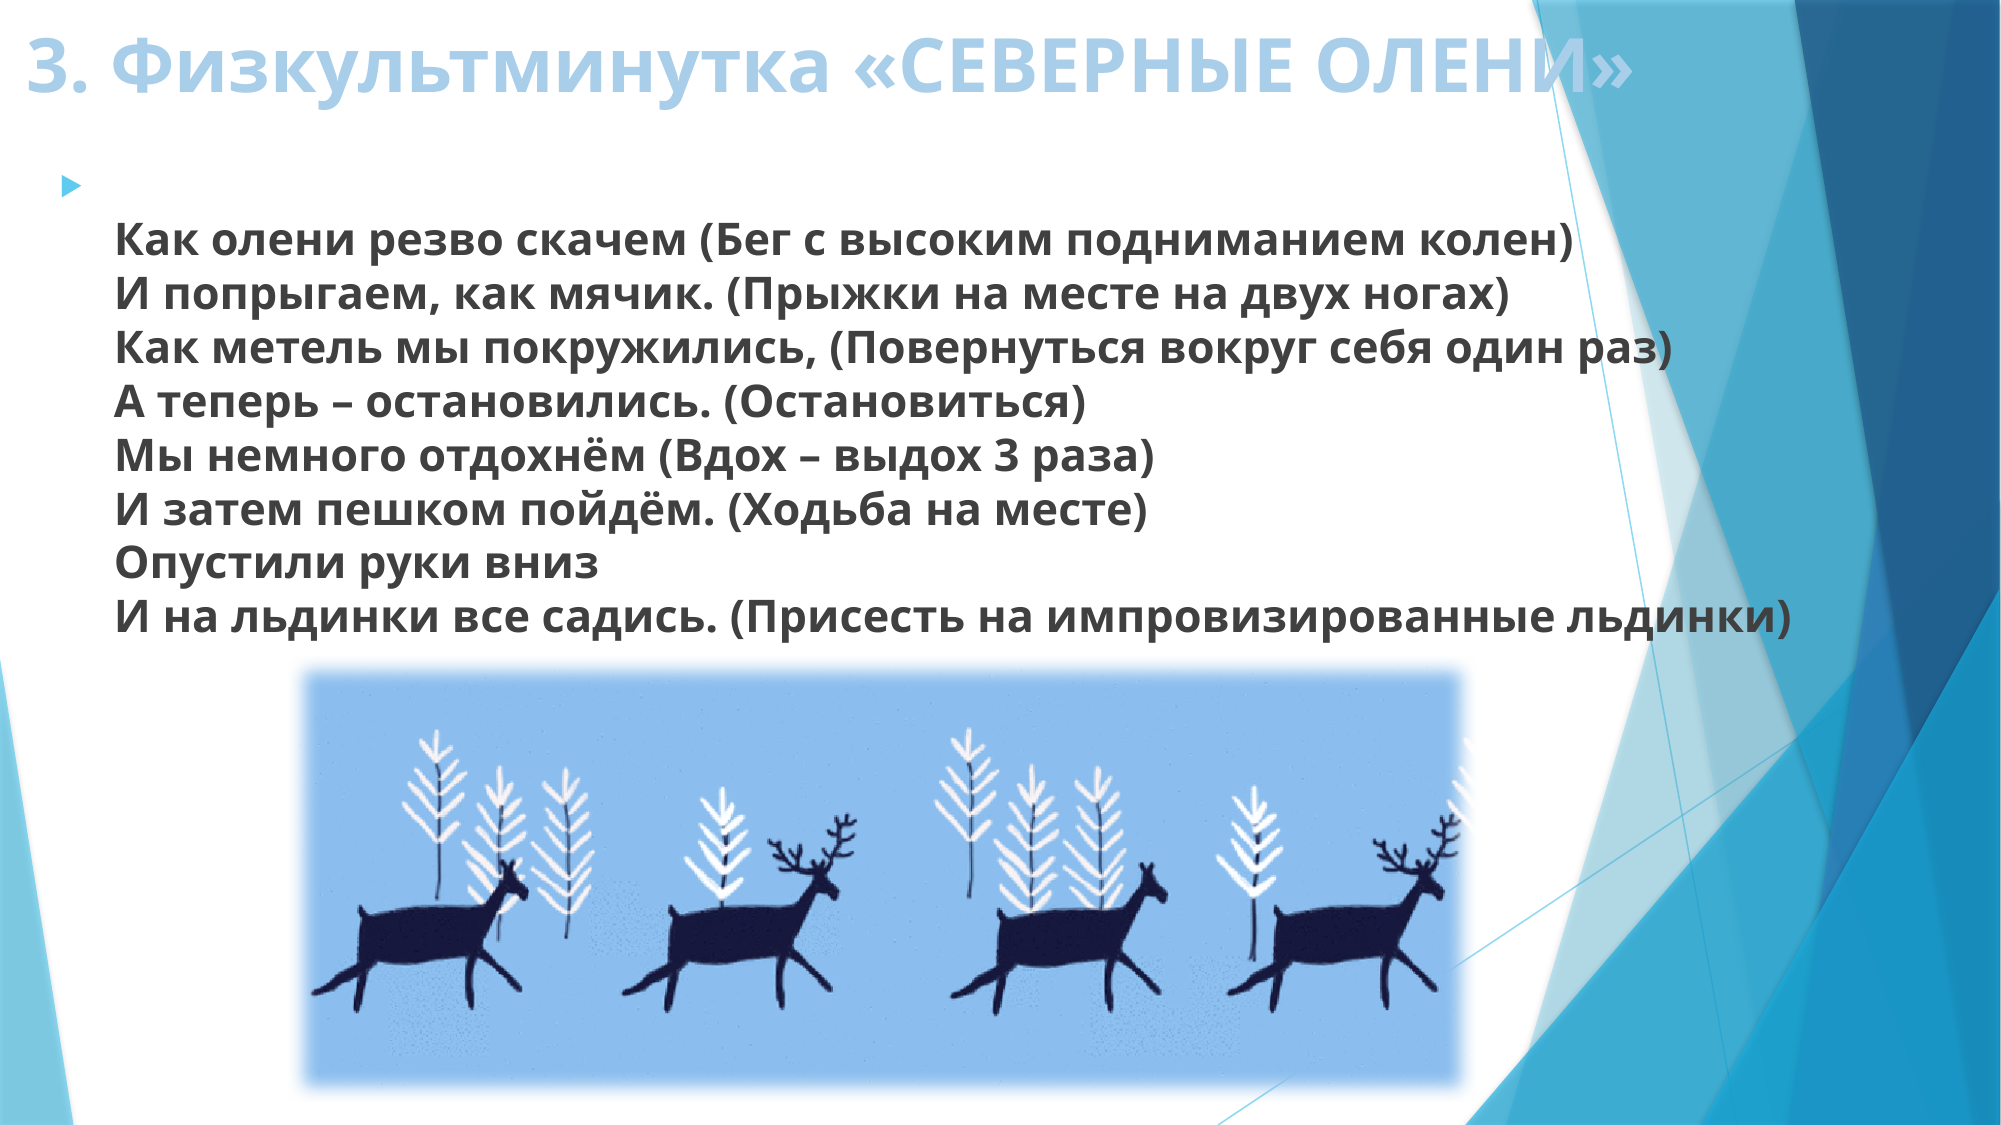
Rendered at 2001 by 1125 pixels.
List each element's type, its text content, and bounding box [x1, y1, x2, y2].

picture [288, 655, 1477, 1102]
list Как олени резво скачем (Бег с высоким подниманием колен) И попрыгаем, как мячик. (Прыжки на месте на двух ногах) Как метель мы покружились, (Повернуться вокруг себя один раз) А теперь – остановились. (Остановиться) Мы немного отдохнём (Вдох – выдох 3 раза) И затем пешком пойдём. (Ходьба на месте) Опустили руки вниз И на льдинки все садись. (Присесть на импровизированные льдинки) [44, 162, 1854, 656]
title 3. Физкультминутка «СЕВЕРНЫЕ ОЛЕНИ» [11, 9, 1656, 127]
